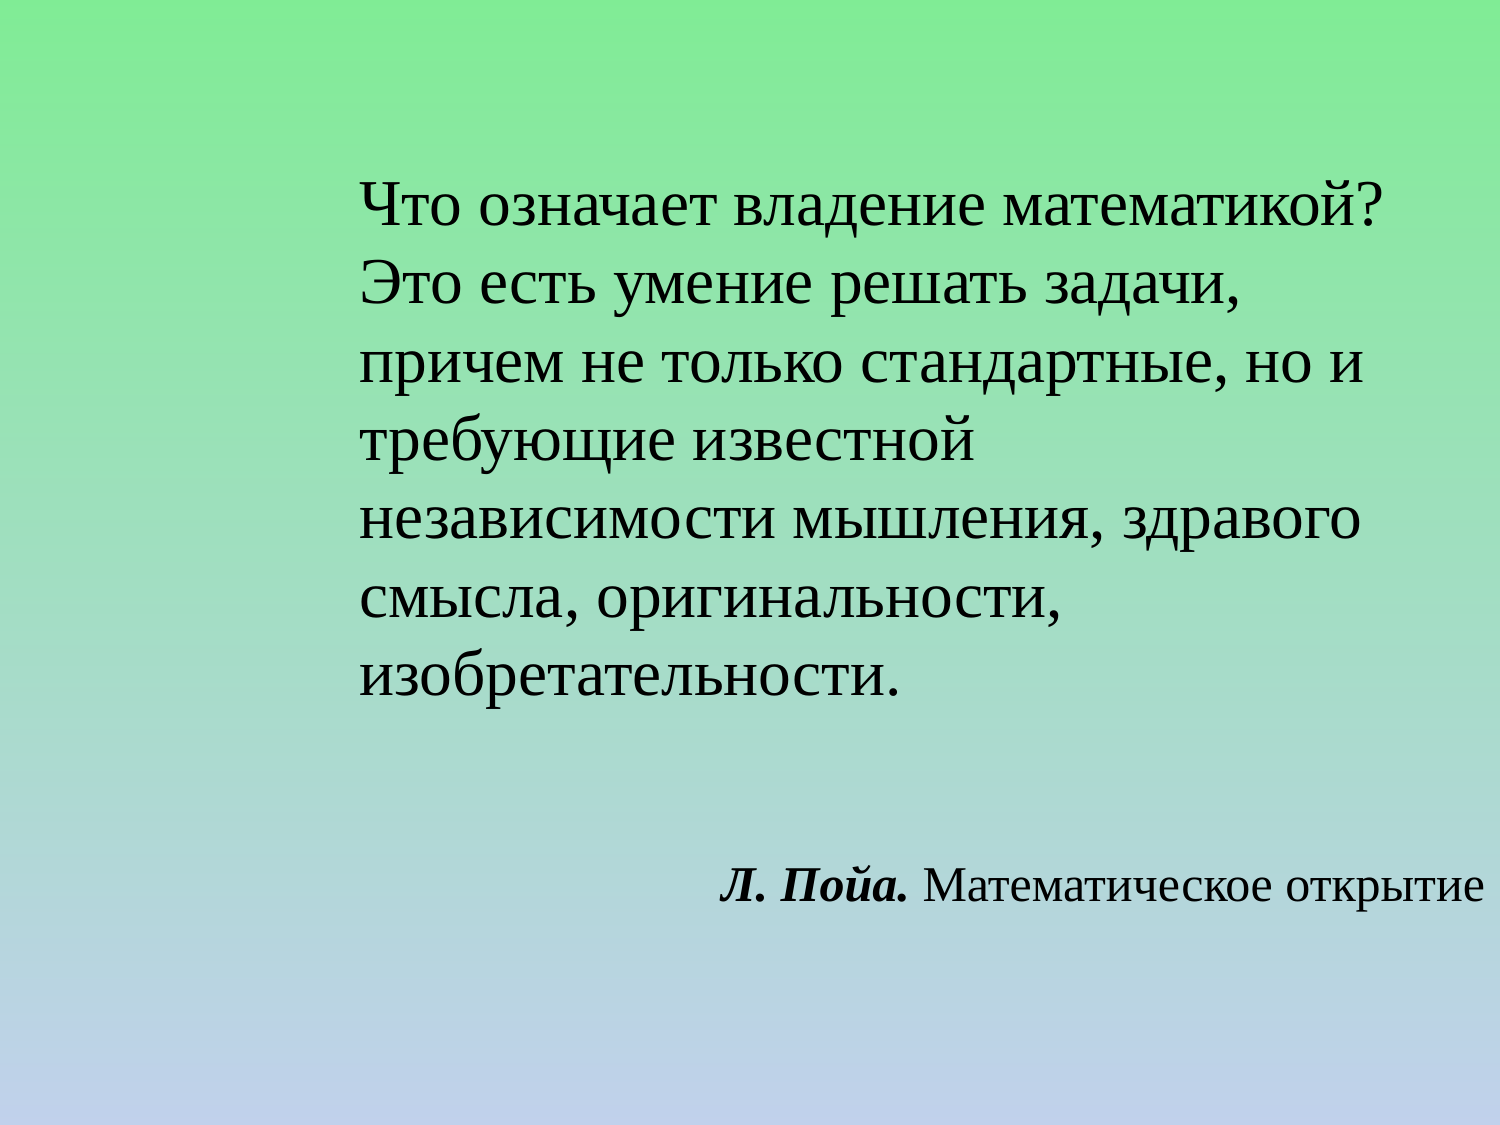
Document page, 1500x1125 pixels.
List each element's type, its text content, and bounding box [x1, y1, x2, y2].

text_box Л. Пойа. Математическое открытие [562, 843, 1500, 1009]
list Что означает владение математикой? Это есть умение решать задачи, причем не только стандартные, но и требующие известной независимости мышления, здравого смысла, оригинальности, изобретательности. [289, 152, 1409, 799]
